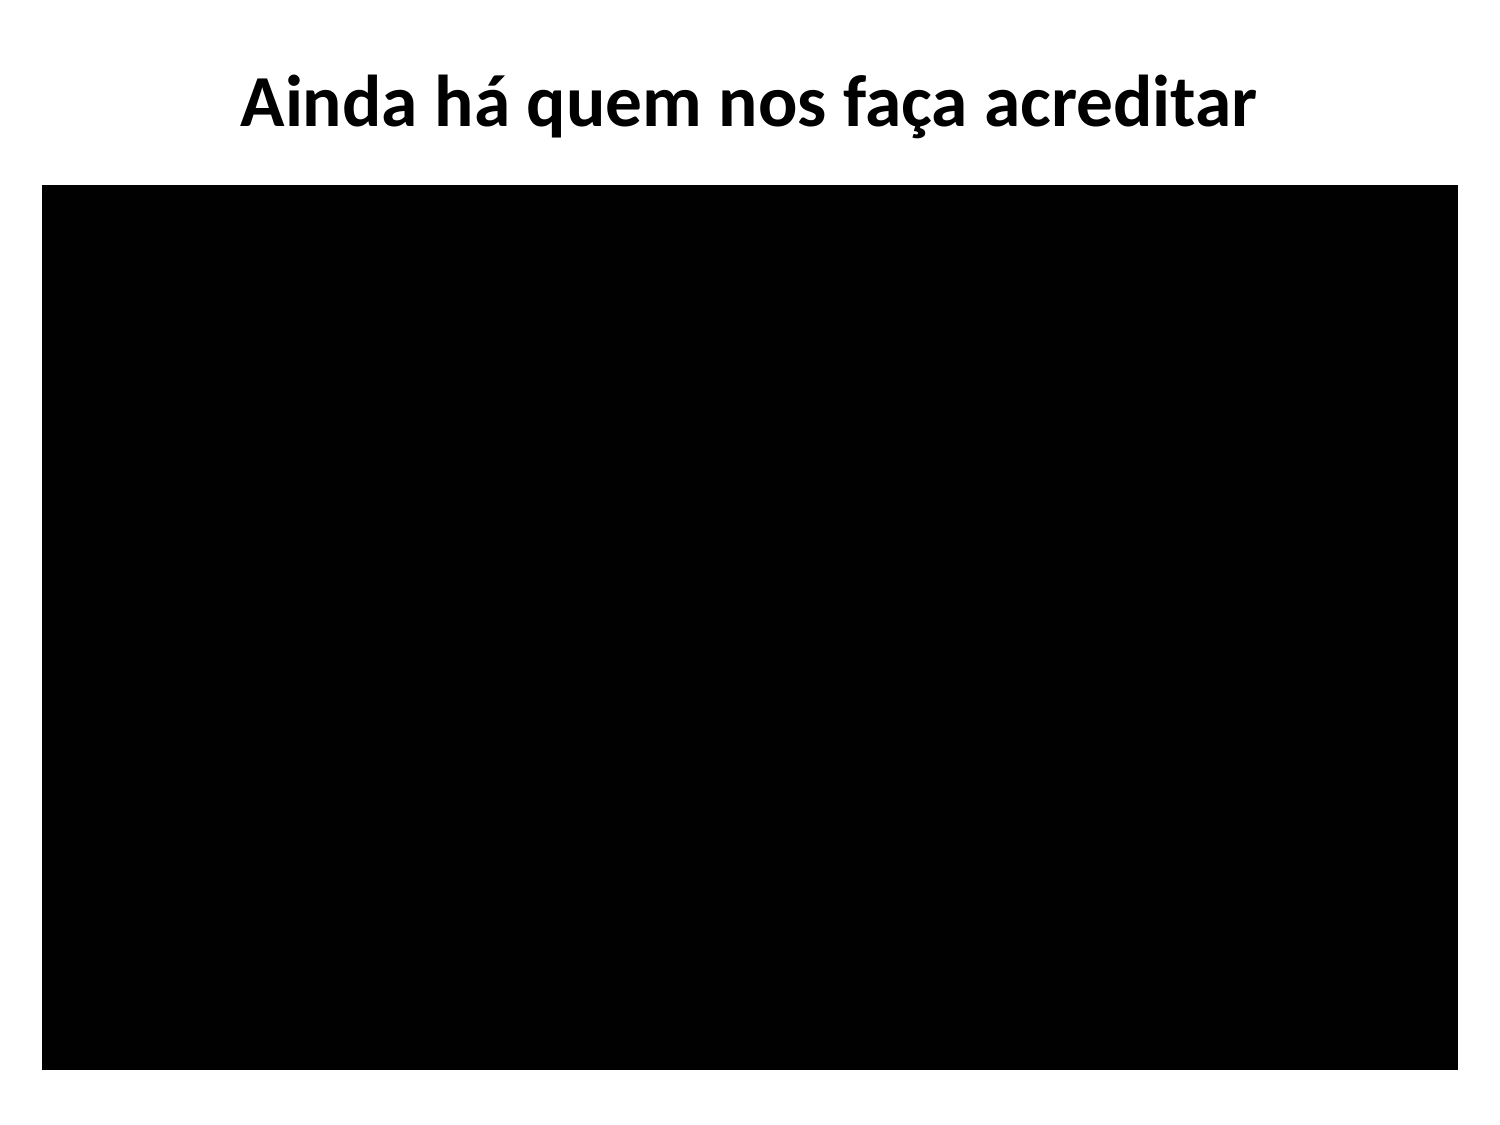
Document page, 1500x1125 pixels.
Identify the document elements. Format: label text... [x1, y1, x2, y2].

title Ainda há quem nos faça acreditar [75, 45, 1425, 149]
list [41, 184, 1459, 1071]
